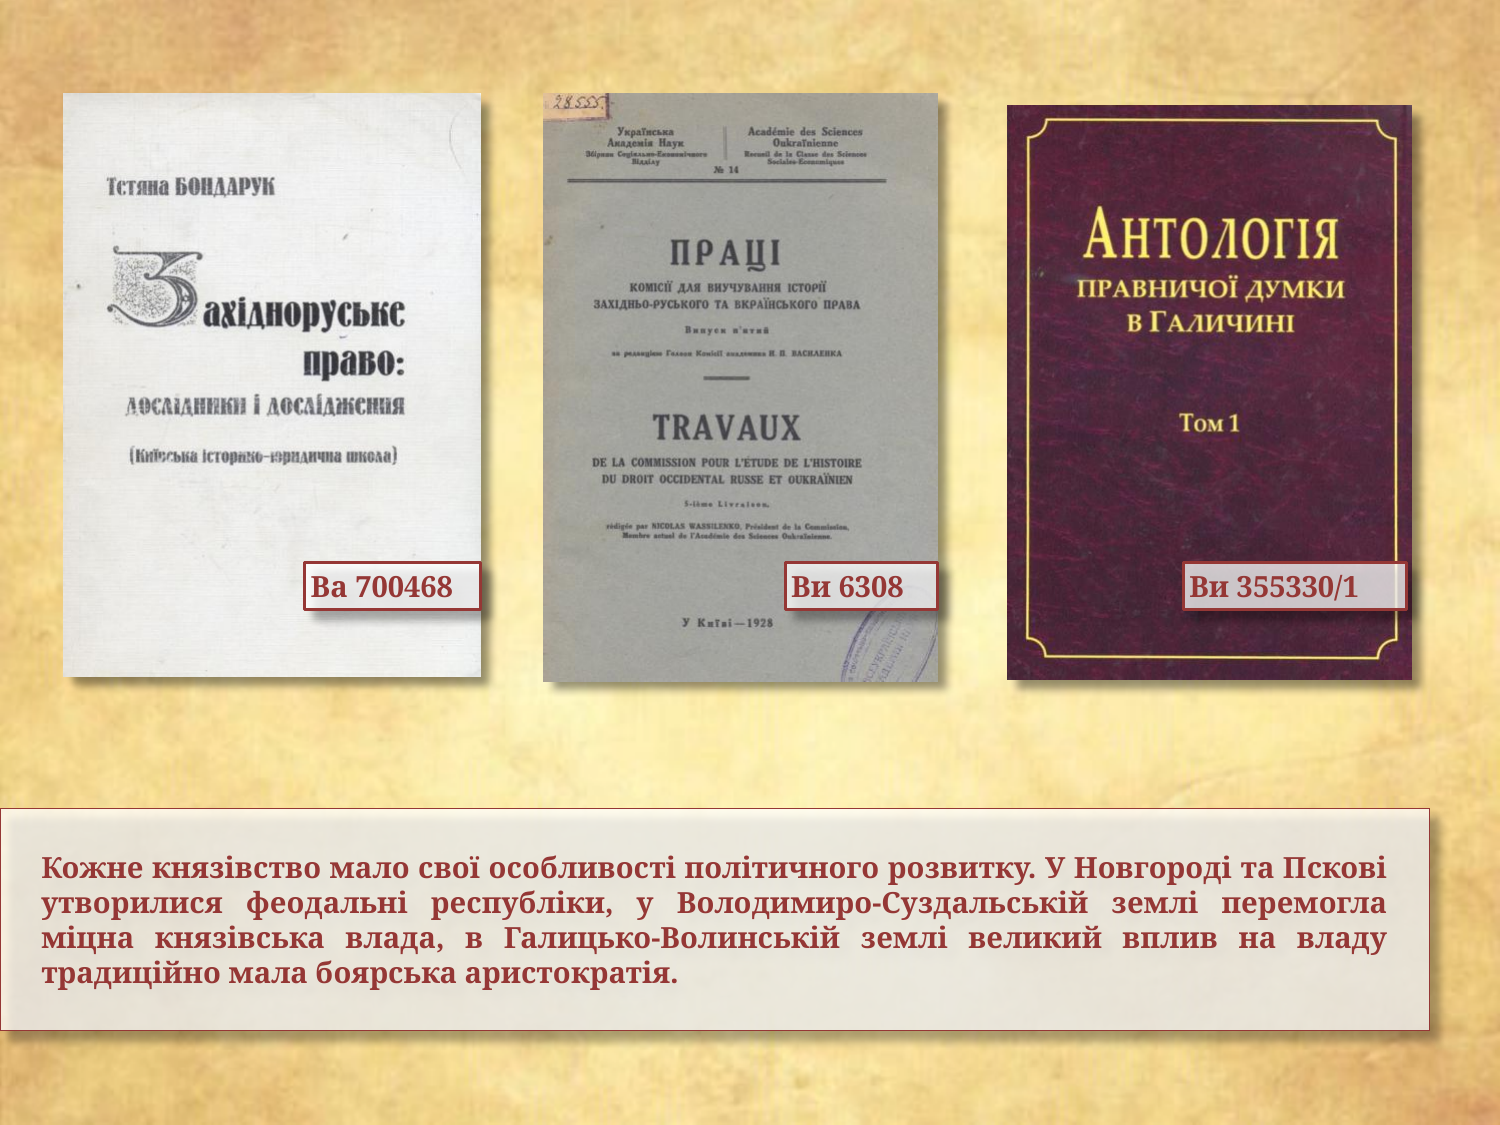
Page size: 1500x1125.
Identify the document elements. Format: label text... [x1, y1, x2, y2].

picture [543, 93, 938, 682]
text_box Вс 31791 [0, 0, 1500, 1125]
picture [1007, 105, 1412, 680]
picture [63, 93, 481, 678]
text_box Кожне князівство мало свої особливості політичного розвитку. У Новгороді та Пскові утворилися феодальні республіки, у Володимиро-Суздальській землі перемогла міцна князівська влада, в Галицько-Волинській землі великий вплив на владу традиційно мала боярська аристократія. [0, 808, 1430, 1031]
